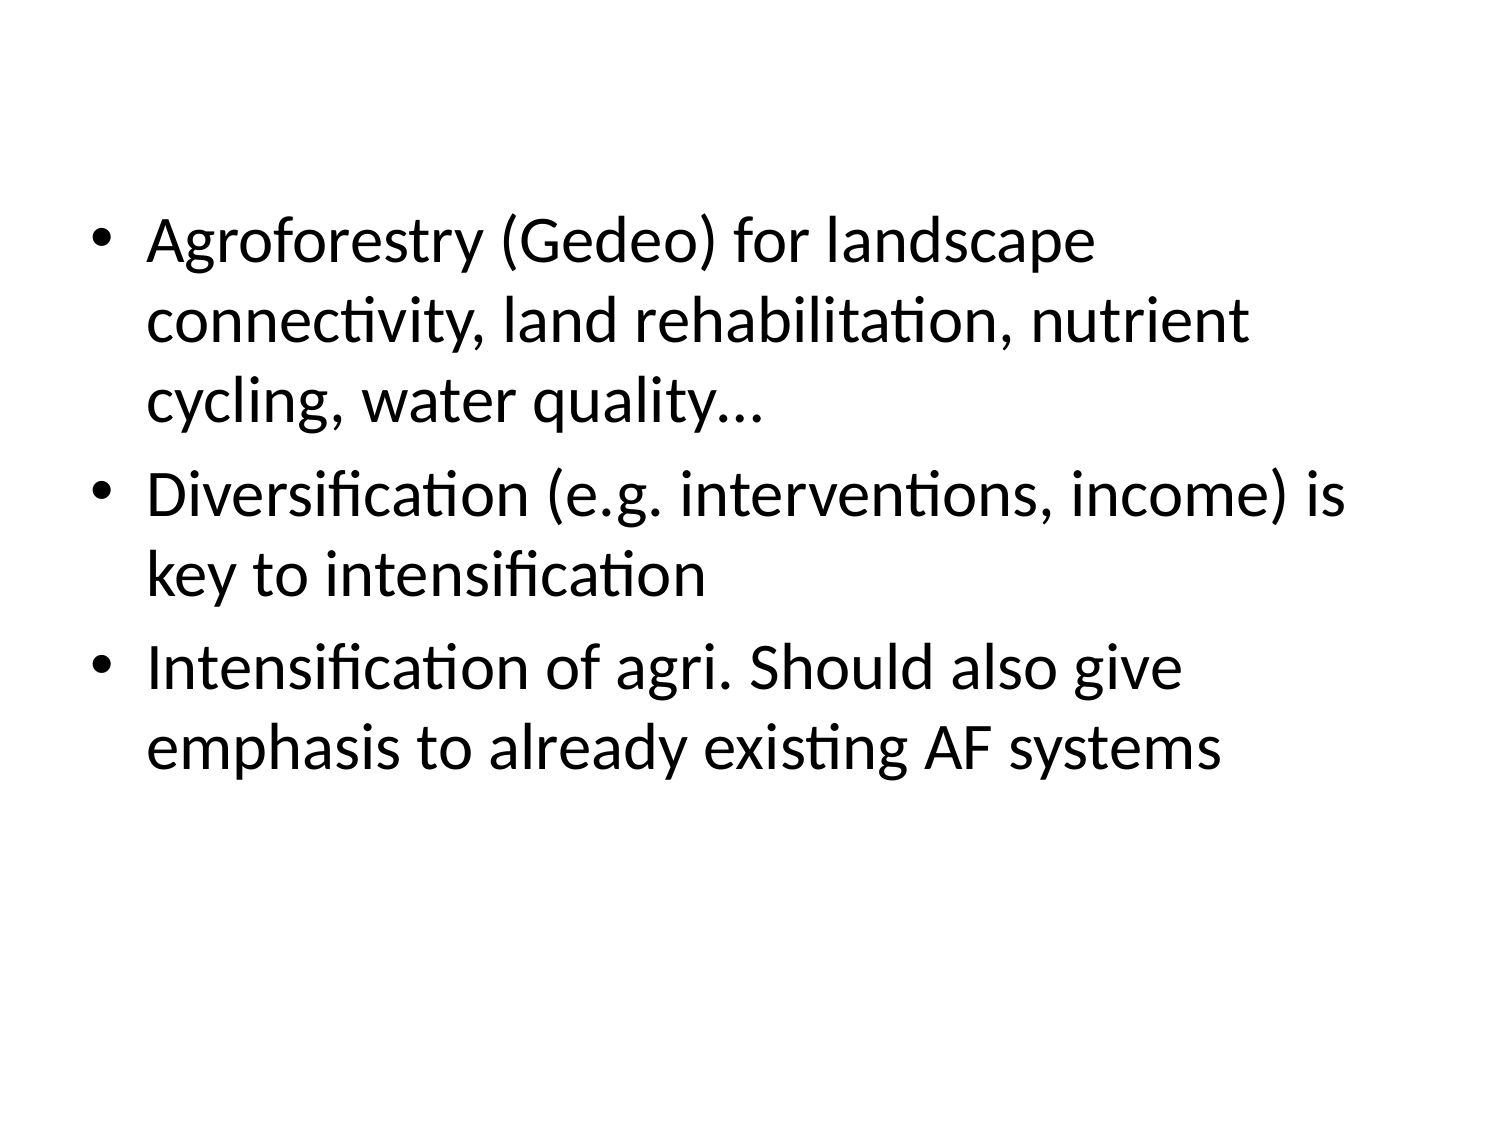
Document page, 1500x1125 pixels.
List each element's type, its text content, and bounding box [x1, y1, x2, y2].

list Agroforestry (Gedeo) for landscape connectivity, land rehabilitation, nutrient cycling, water quality… Diversification (e.g. interventions, income) is key to intensification Intensification of agri. Should also give emphasis to already existing AF systems [75, 188, 1425, 931]
